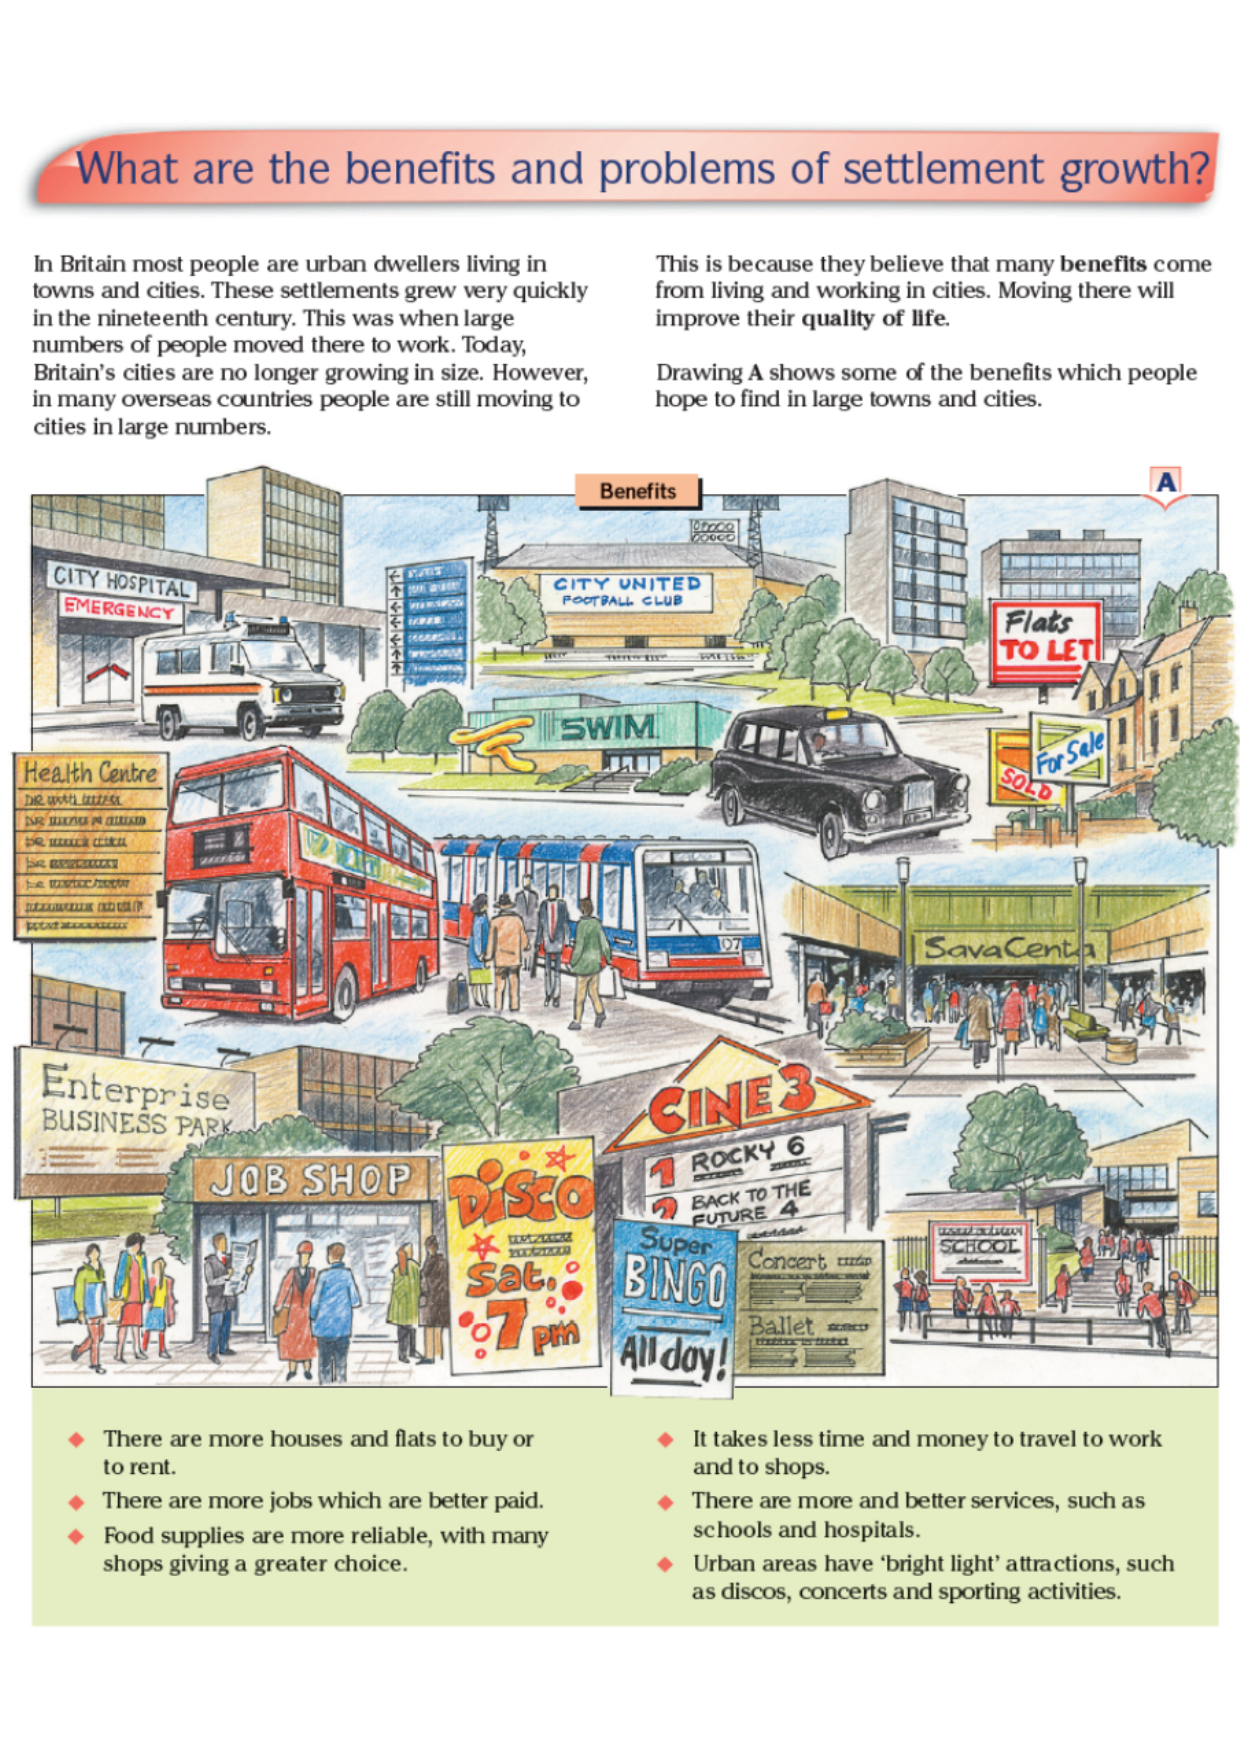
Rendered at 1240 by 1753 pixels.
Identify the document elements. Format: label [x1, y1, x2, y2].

picture [0, 119, 1240, 1635]
